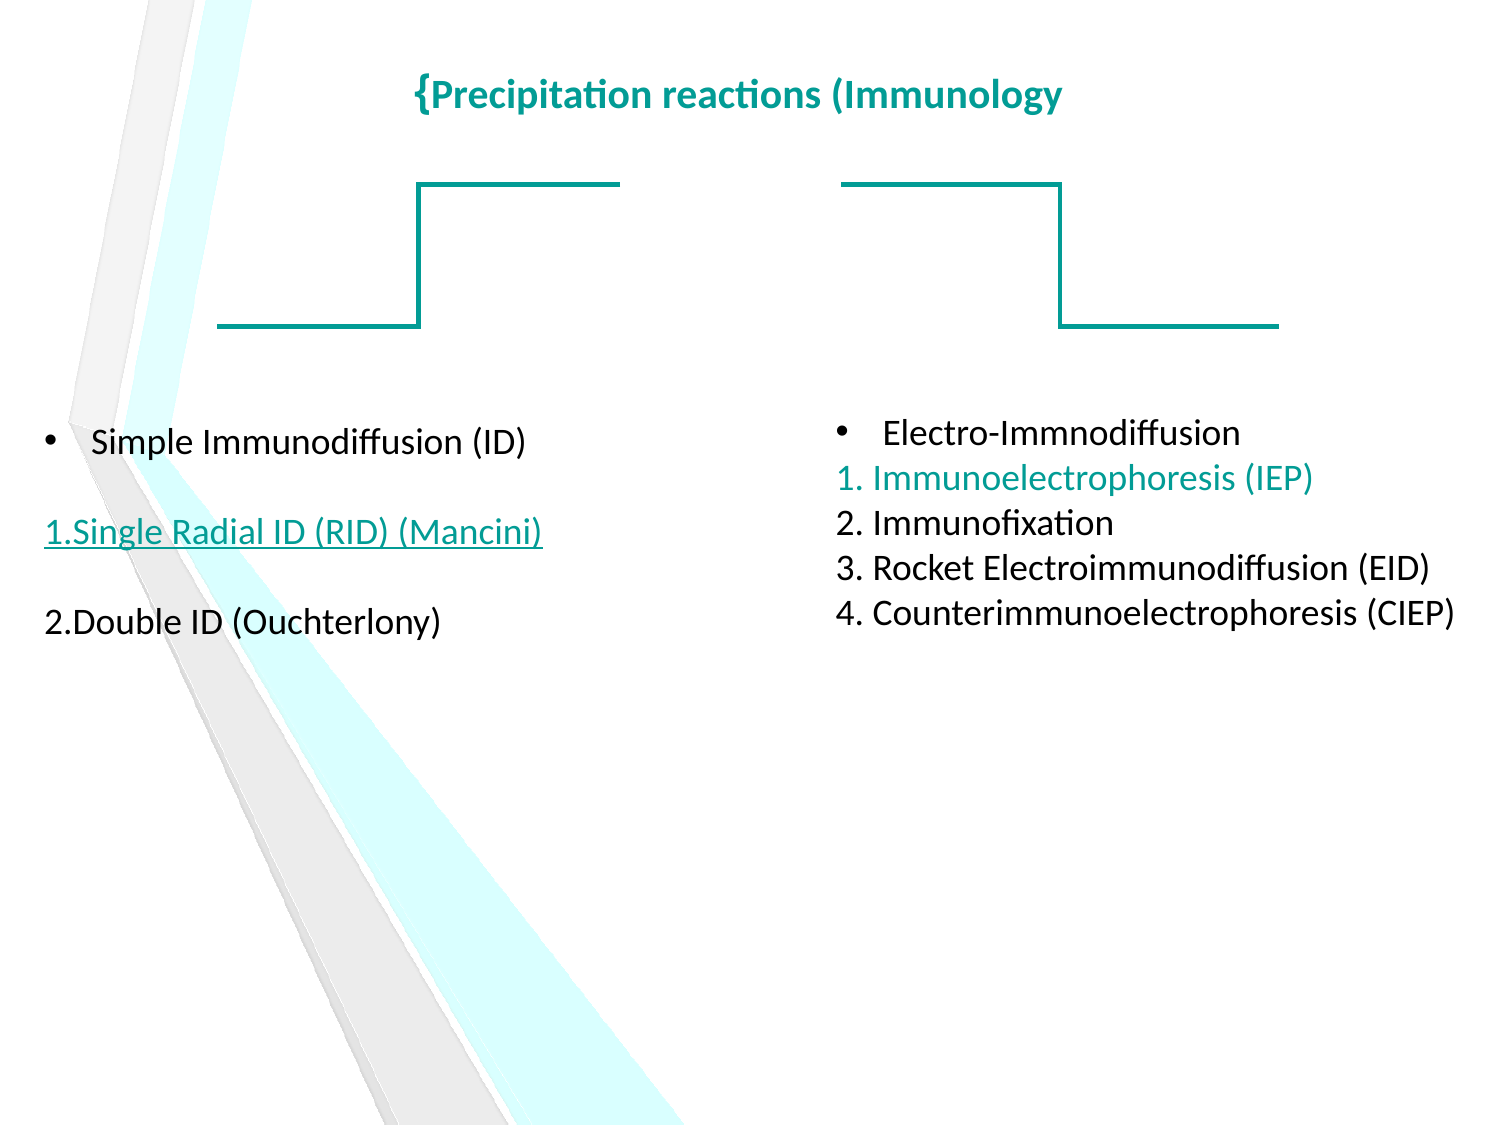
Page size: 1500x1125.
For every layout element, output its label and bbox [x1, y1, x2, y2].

text_box [216, 184, 621, 327]
text_box [841, 184, 1279, 327]
picture [0, 0, 1500, 1125]
